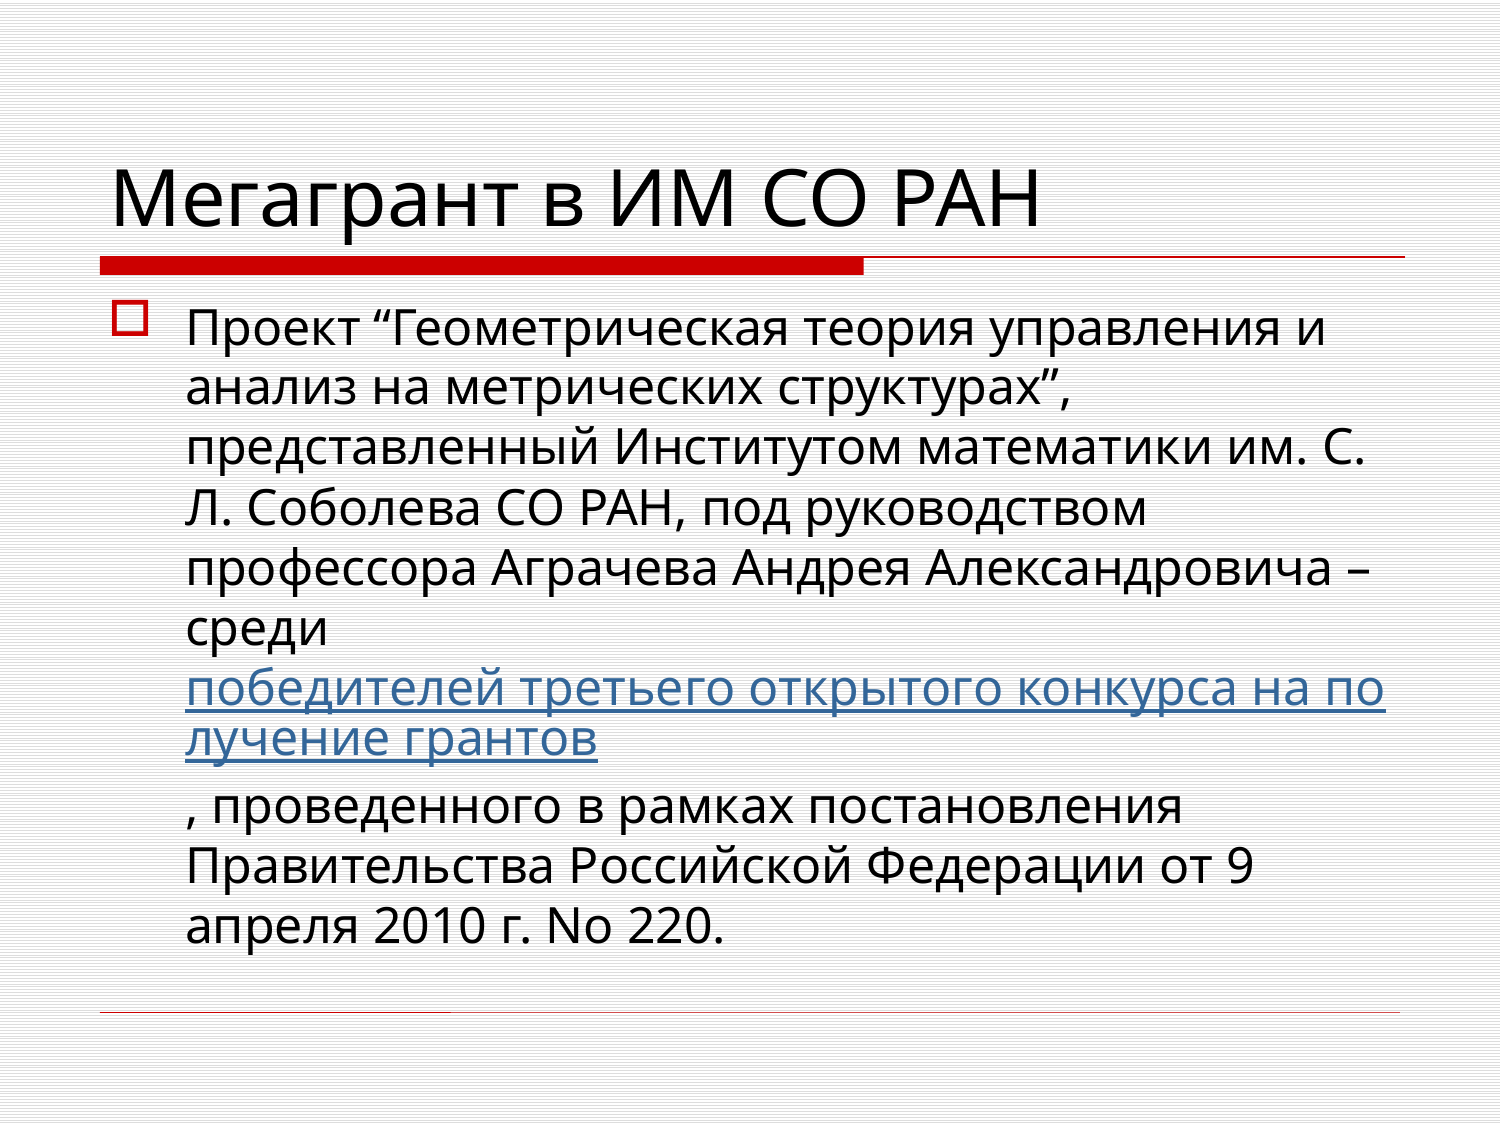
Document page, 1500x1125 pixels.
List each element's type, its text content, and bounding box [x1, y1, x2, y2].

title Мегагрант в ИМ СО РАН [93, 49, 1407, 250]
list Проект “Геометрическая теория управления и анализ на метрических структурах”, представленный Институтом математики им. С. Л. Соболева СО РАН, под руководством профессора Аграчева Андрея Александровича – среди победителей третьего открытого конкурса на получение грантов, проведенного в рамках постановления Правительства Российской Федерации от 9 апреля 2010 г. No 220. [92, 287, 1406, 988]
